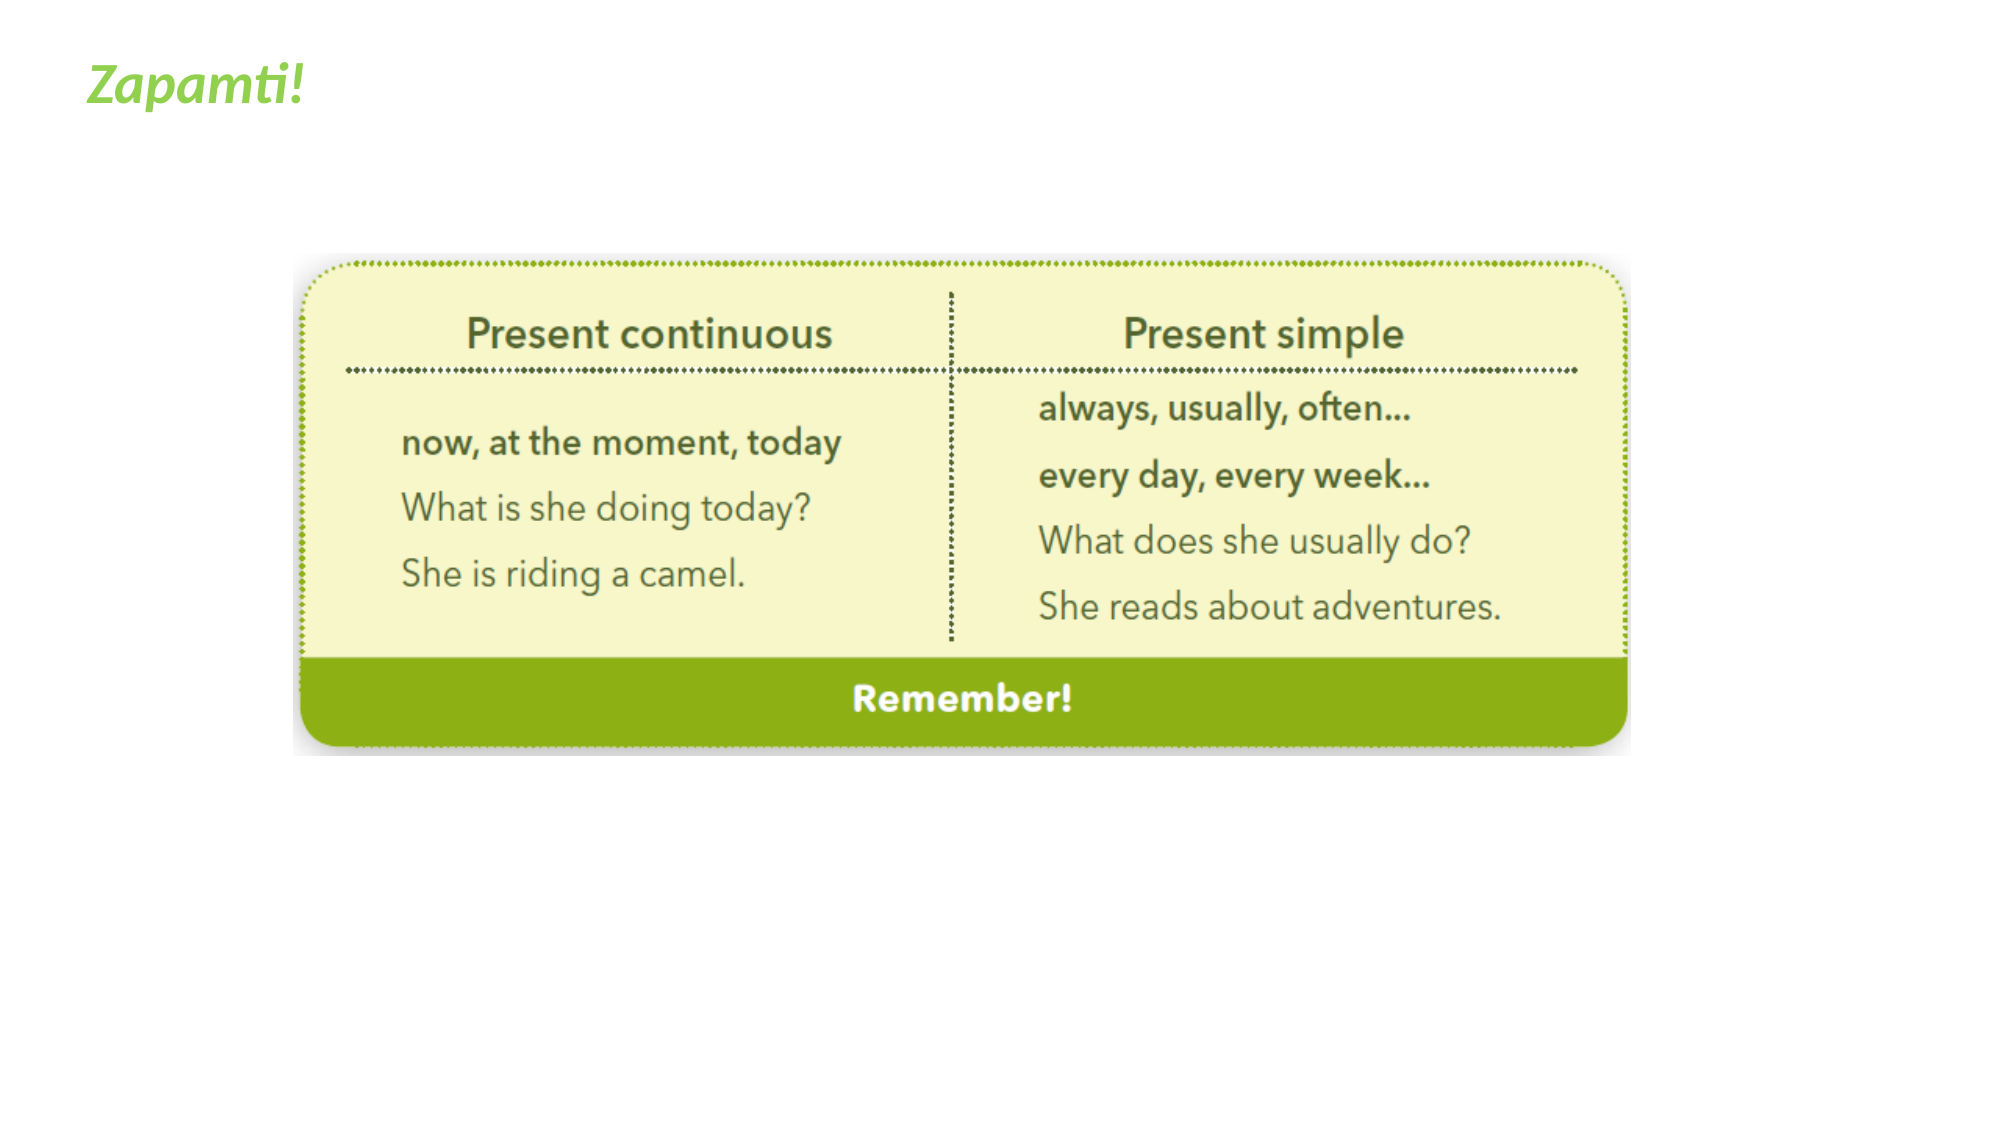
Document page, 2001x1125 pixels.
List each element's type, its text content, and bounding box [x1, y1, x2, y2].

text_box Zapamti! [72, 37, 1593, 123]
picture [293, 253, 1631, 756]
